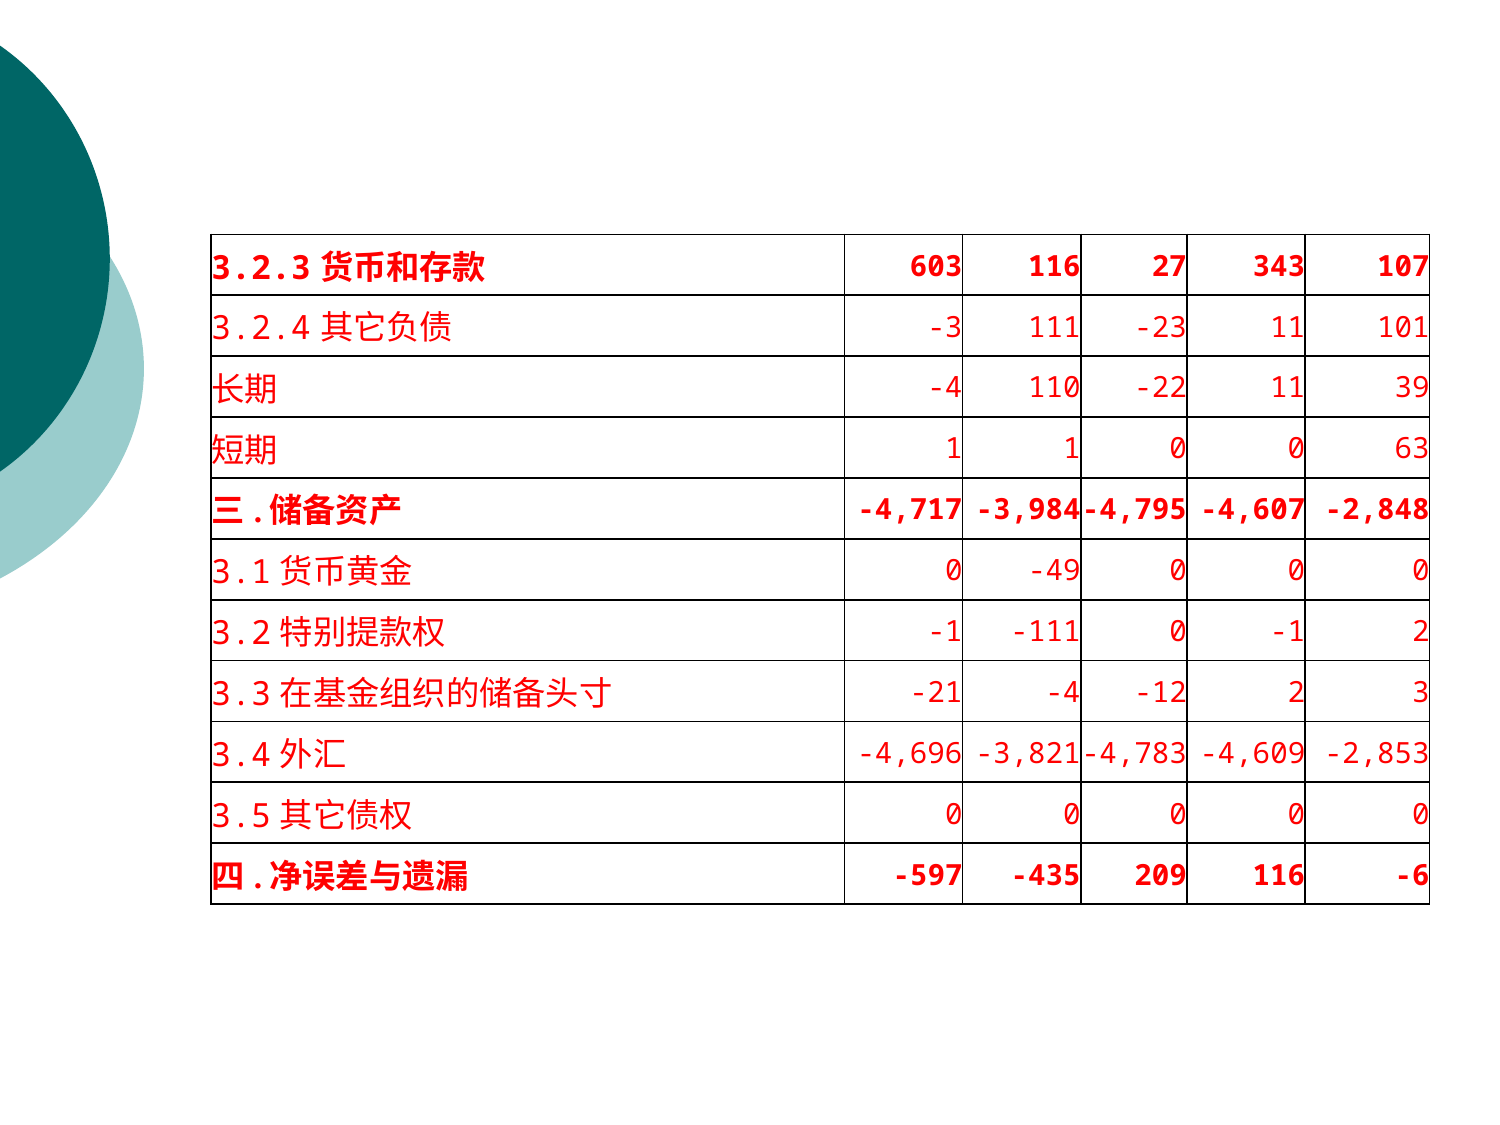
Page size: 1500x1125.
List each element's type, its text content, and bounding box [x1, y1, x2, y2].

table_cell 3.4外汇 [212, 722, 844, 781]
table_cell 0 [1188, 783, 1304, 842]
table_cell 0 [845, 540, 962, 599]
table_cell -3,821 [963, 722, 1080, 781]
table_cell 短期 [212, 418, 844, 477]
table_cell -23 [1082, 296, 1186, 355]
table_cell -4,607 [1188, 479, 1304, 538]
table_cell -49 [963, 540, 1080, 599]
table_cell -21 [845, 661, 962, 721]
table_header 107 [1306, 235, 1429, 294]
table_header 603 [845, 235, 962, 294]
table_cell 0 [1306, 540, 1429, 599]
table_cell -2,848 [1306, 479, 1429, 538]
table_cell 39 [1306, 357, 1429, 416]
table_cell 3.2.4其它负债 [212, 296, 844, 355]
table_cell -4,696 [845, 722, 962, 781]
table_cell -3,984 [963, 479, 1080, 538]
table_cell -4 [963, 661, 1080, 721]
table_cell 0 [1188, 418, 1304, 477]
table_cell 三.储备资产 [212, 479, 844, 538]
table_cell 四.净误差与遗漏 [212, 844, 844, 903]
table_cell -111 [963, 601, 1080, 660]
table_cell 11 [1188, 357, 1304, 416]
table_cell 3 [1306, 661, 1429, 721]
table_cell 2 [1188, 661, 1304, 721]
table_cell 3.5其它债权 [212, 783, 844, 842]
table_cell -1 [1188, 601, 1304, 660]
table_cell -22 [1082, 357, 1186, 416]
table_cell 3.2特别提款权 [212, 601, 844, 660]
table_cell 3.3在基金组织的储备头寸 [212, 661, 844, 721]
table_header 3.2.3货币和存款 [212, 235, 844, 294]
table_cell -6 [1306, 844, 1429, 903]
table_cell -2,853 [1306, 722, 1429, 781]
table_cell 0 [1188, 540, 1304, 599]
table_cell -4,795 [1082, 479, 1186, 538]
table_cell 0 [1082, 540, 1186, 599]
table_cell 116 [1188, 844, 1304, 903]
table_cell 11 [1188, 296, 1304, 355]
table_cell 101 [1306, 296, 1429, 355]
table_cell -4,783 [1082, 722, 1186, 781]
table_cell -1 [845, 601, 962, 660]
table_cell 63 [1306, 418, 1429, 477]
table_cell 3.1货币黄金 [212, 540, 844, 599]
table_cell -4 [845, 357, 962, 416]
table_cell -597 [845, 844, 962, 903]
table_header 27 [1082, 235, 1186, 294]
table_cell -3 [845, 296, 962, 355]
table_cell 0 [1306, 783, 1429, 842]
table_cell 1 [845, 418, 962, 477]
table_header 343 [1188, 235, 1304, 294]
table_cell -4,609 [1188, 722, 1304, 781]
table_header 116 [963, 235, 1080, 294]
table_cell 110 [963, 357, 1080, 416]
table_cell 长期 [212, 357, 844, 416]
table_cell 0 [1082, 783, 1186, 842]
table_cell 0 [845, 783, 962, 842]
table_cell 0 [1082, 601, 1186, 660]
table_cell 2 [1306, 601, 1429, 660]
table_cell 209 [1082, 844, 1186, 903]
table_cell -4,717 [845, 479, 962, 538]
table_cell 0 [963, 783, 1080, 842]
table_cell -435 [963, 844, 1080, 903]
table_cell 1 [963, 418, 1080, 477]
table_cell -12 [1082, 661, 1186, 721]
table_cell 111 [963, 296, 1080, 355]
table_cell 0 [1082, 418, 1186, 477]
